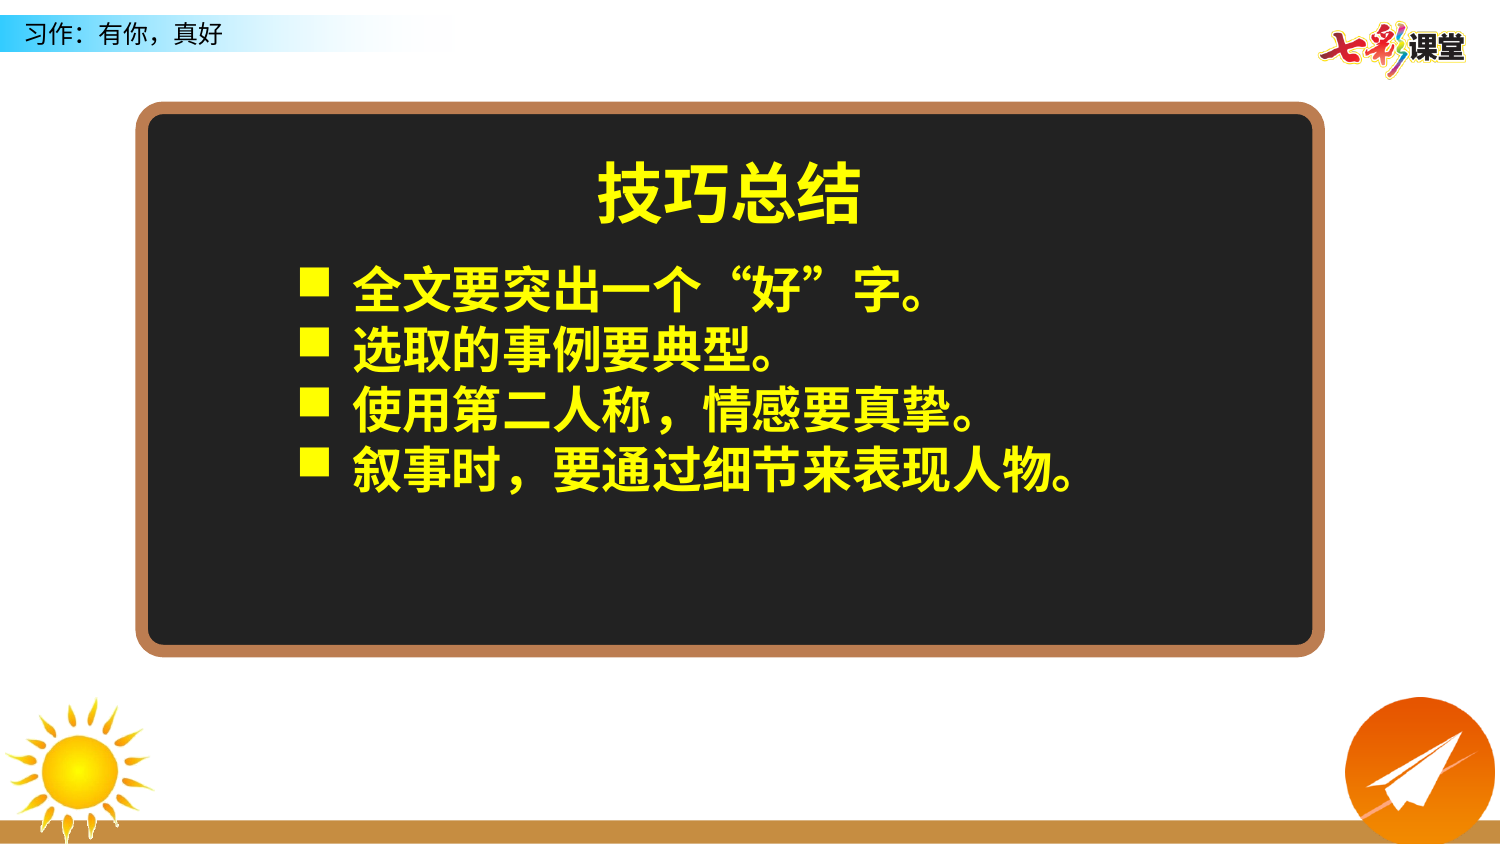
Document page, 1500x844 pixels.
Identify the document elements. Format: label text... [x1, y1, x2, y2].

picture [1345, 697, 1495, 844]
text_box [139, 105, 1321, 654]
text_box 技巧总结 [377, 144, 1083, 240]
text_box 全文要突出一个“好”字。 选取的事例要典型。 使用第二人称，情感要真挚。 叙事时，要通过细节来表现人物。 [281, 250, 1248, 506]
picture [1316, 20, 1468, 80]
picture [5, 697, 155, 844]
